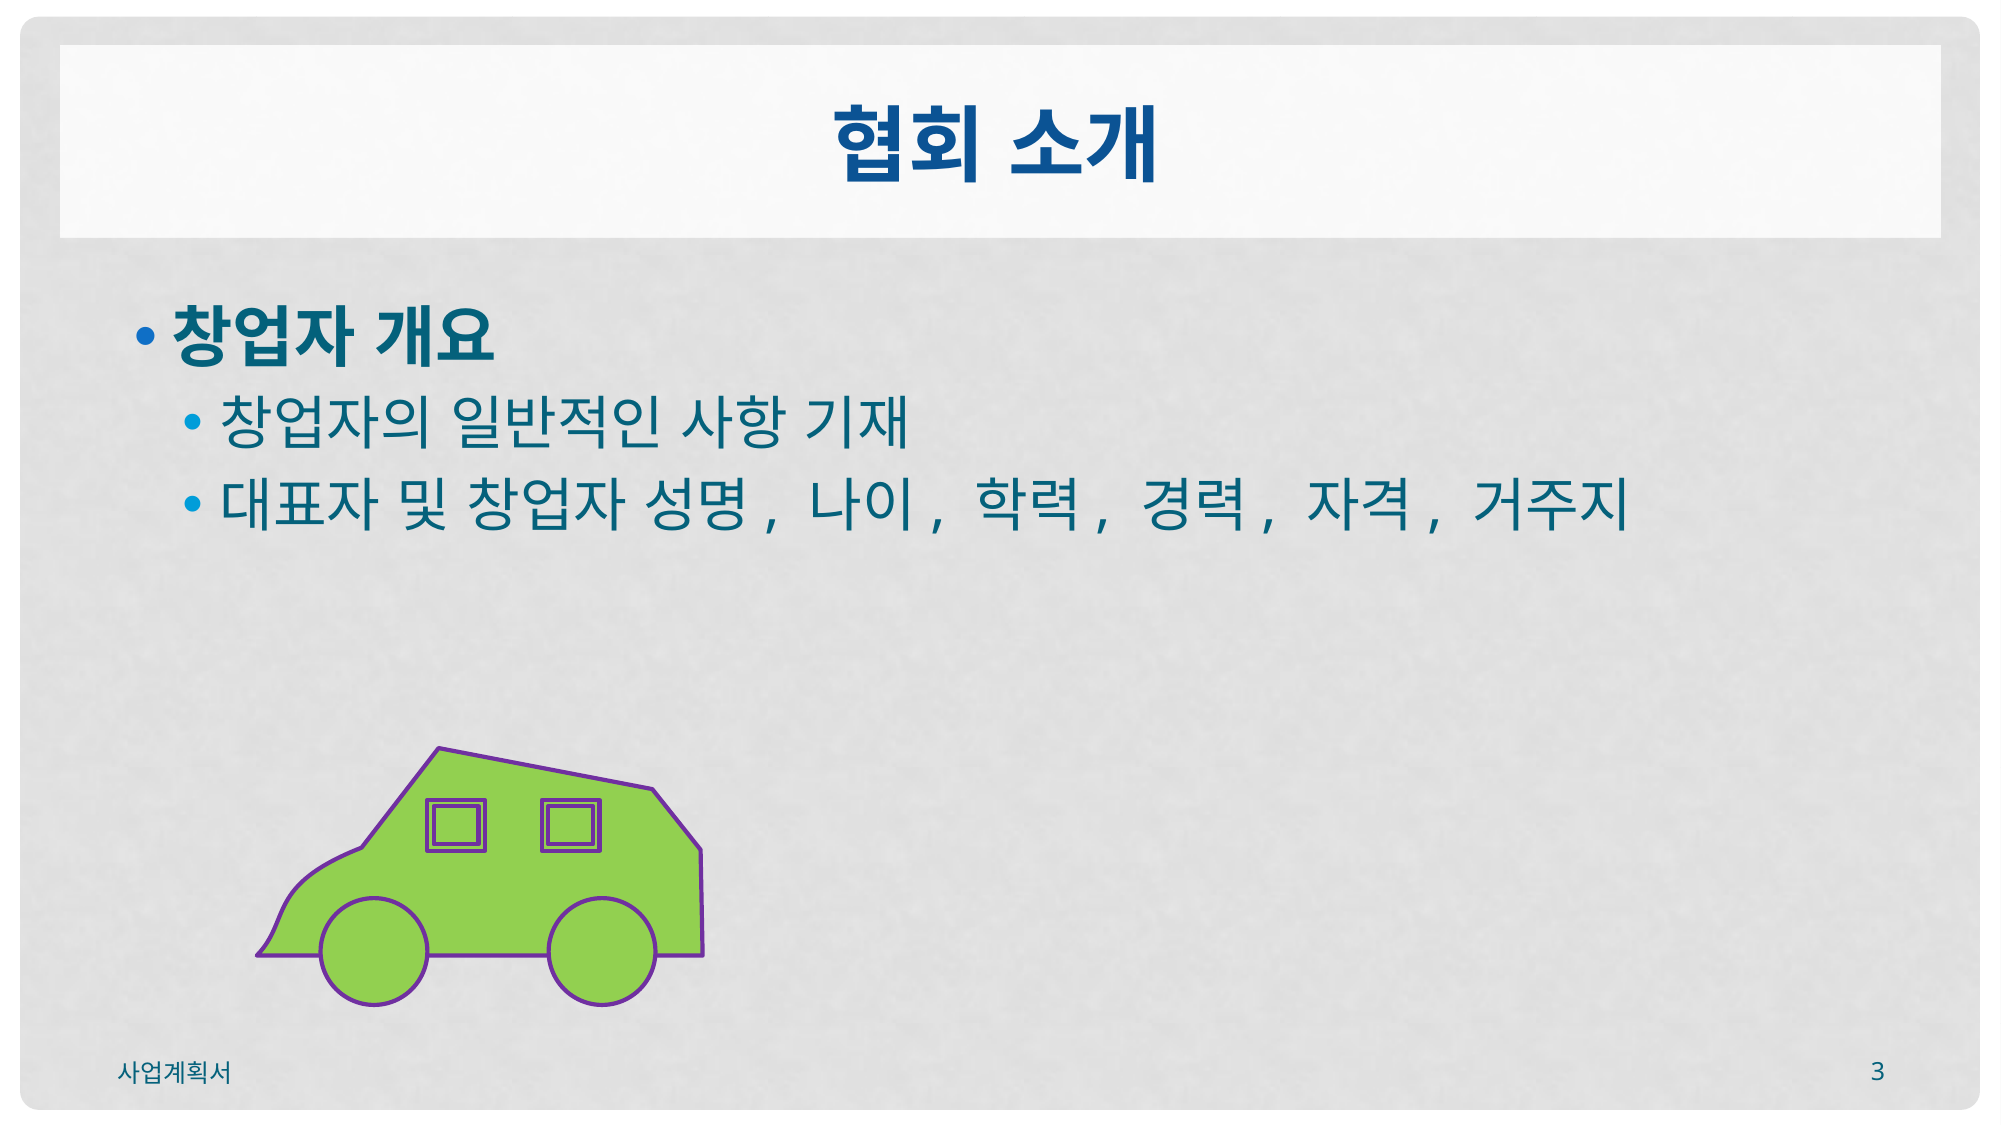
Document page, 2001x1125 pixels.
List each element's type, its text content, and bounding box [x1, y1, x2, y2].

list 창업자 개요 창업자의 일반적인 사항 기재 대표자 및 창업자 성명, 나이, 학력, 경력, 자격, 거주지 [99, 287, 1900, 1005]
footer 사업계획서 [102, 1042, 736, 1103]
title 협회 소개 [93, 66, 1900, 218]
slide_number 3 [1433, 1042, 1900, 1103]
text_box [256, 747, 703, 1006]
